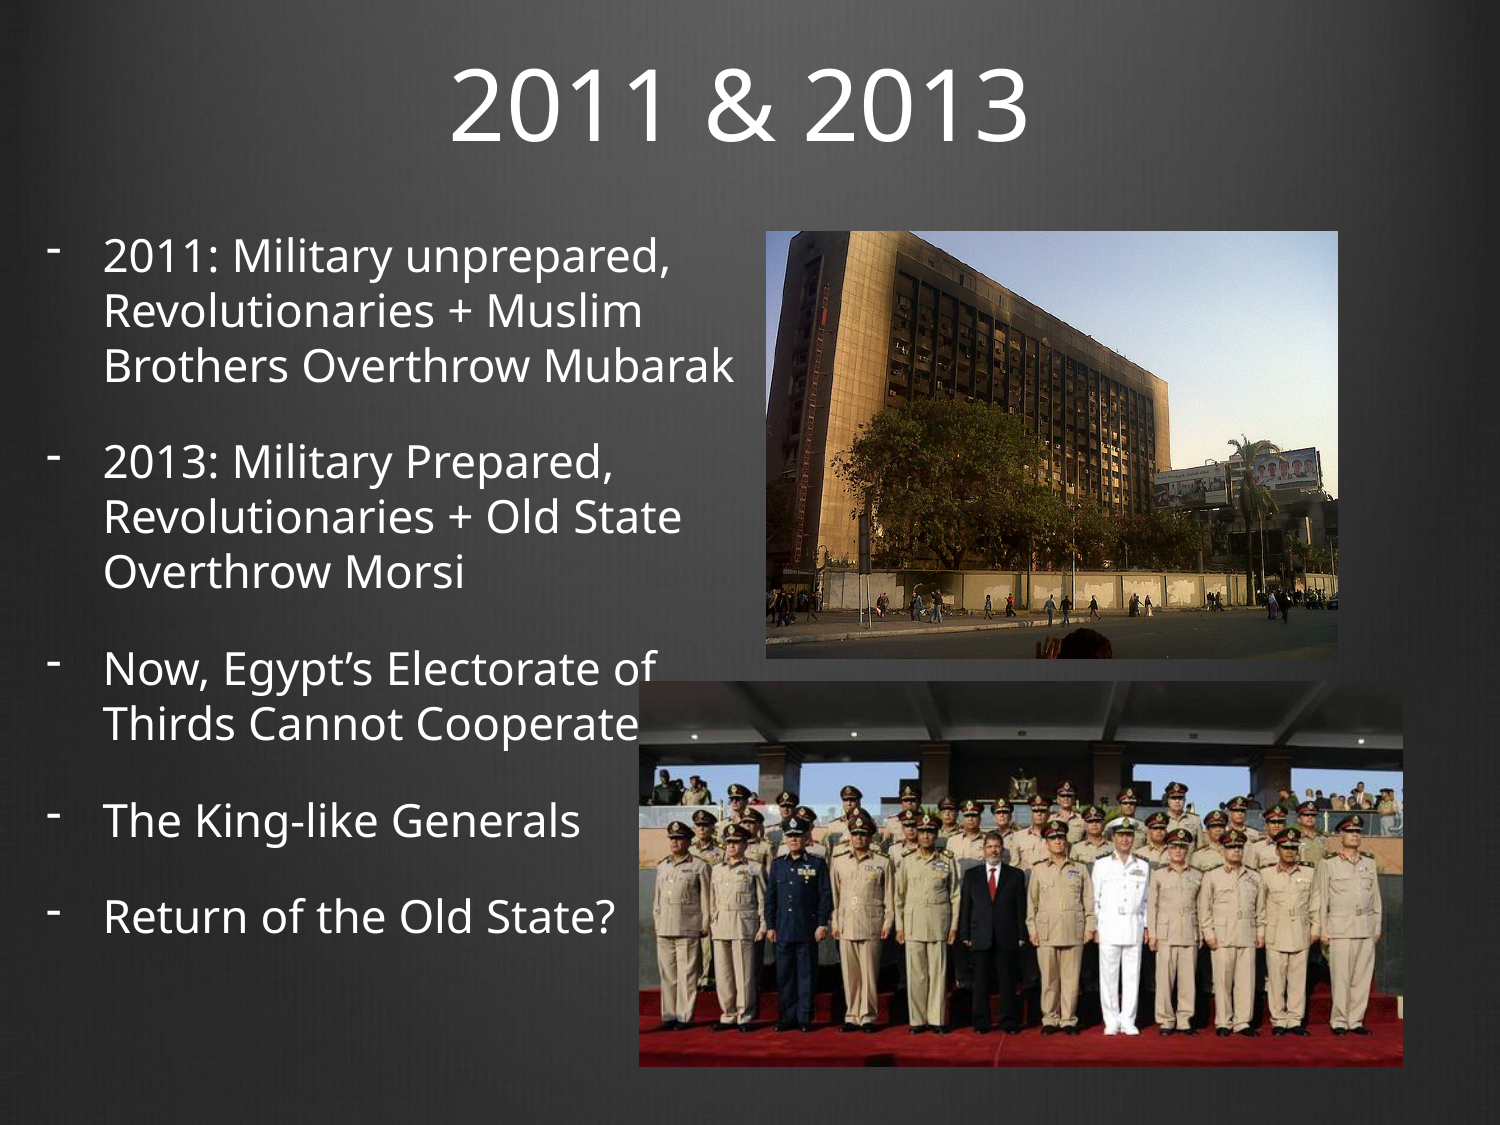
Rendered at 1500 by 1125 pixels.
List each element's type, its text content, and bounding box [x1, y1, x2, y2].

title 2011 & 2013 [112, 19, 1369, 184]
picture [639, 681, 1403, 1067]
list 2011: Military unprepared, Revolutionaries + Muslim Brothers Overthrow Mubarak 2013: Military Prepared, Revolutionaries + Old State Overthrow Morsi Now, Egypt’s Electorate of Thirds Cannot Cooperate The King-like Generals Return of the Old State? [31, 218, 767, 1047]
picture [766, 230, 1338, 660]
